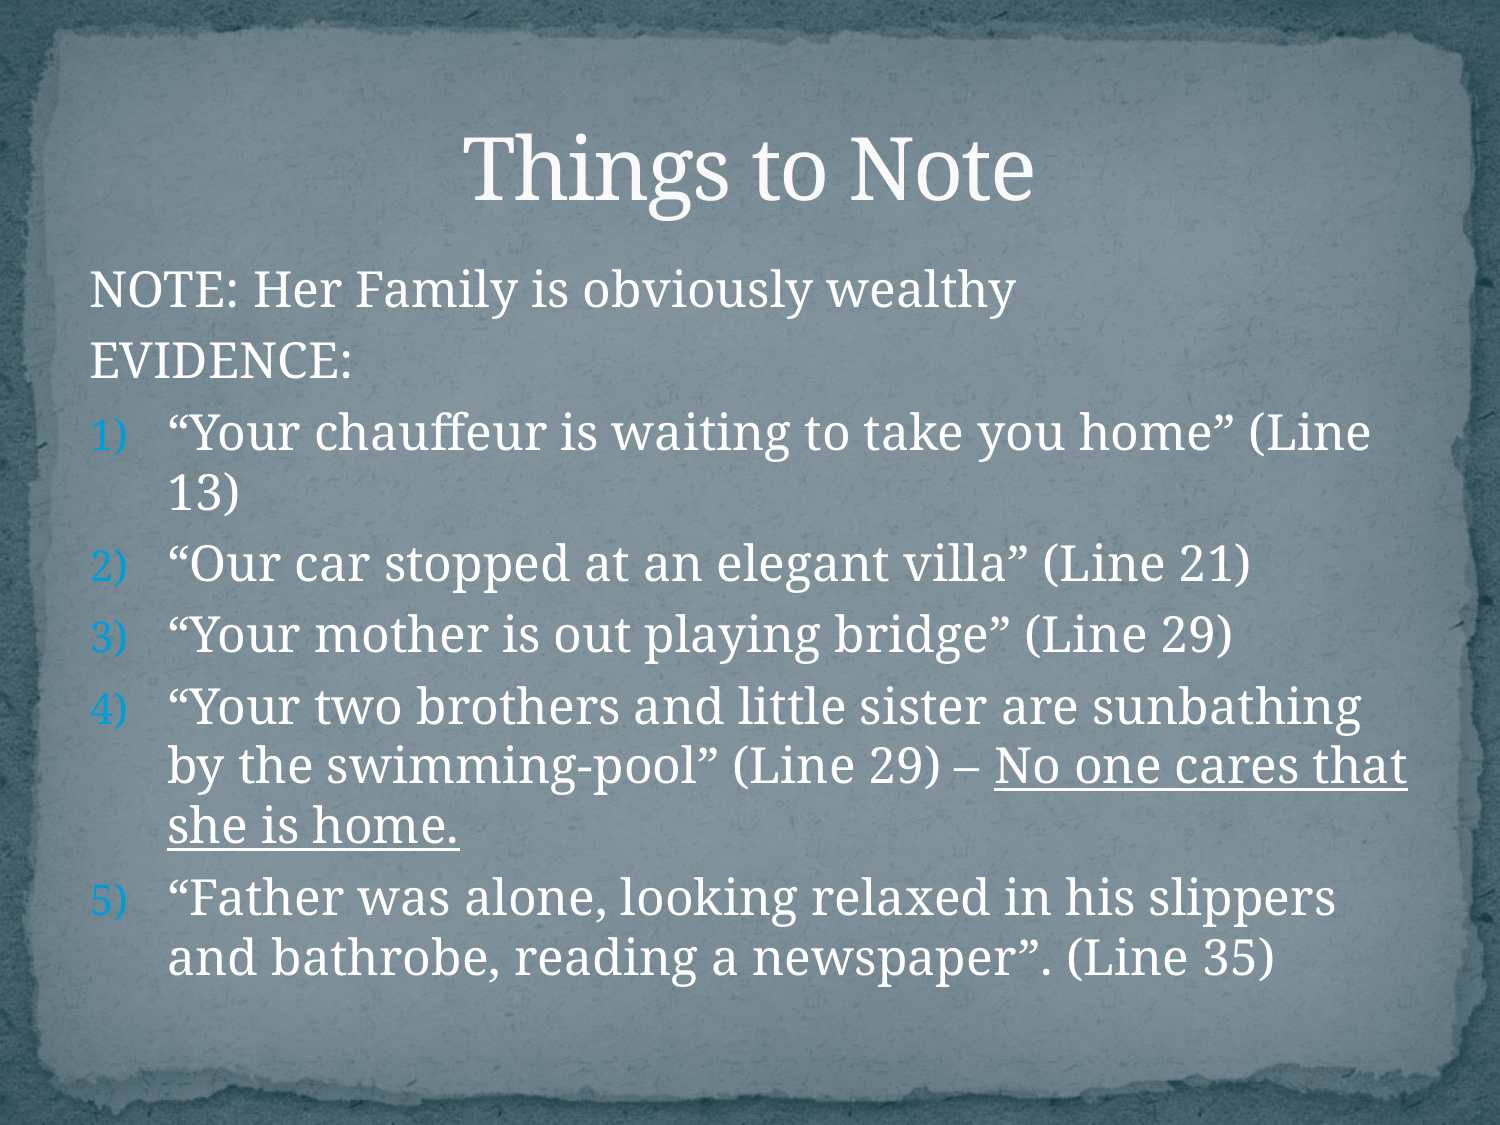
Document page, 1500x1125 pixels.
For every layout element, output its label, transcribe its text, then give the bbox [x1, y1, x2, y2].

title Things to Note [74, 24, 1425, 225]
list NOTE: Her Family is obviously wealthy EVIDENCE: “Your chauffeur is waiting to take you home” (Line 13) “Our car stopped at an elegant villa” (Line 21) “Your mother is out playing bridge” (Line 29) “Your two brothers and little sister are sunbathing by the swimming-pool” (Line 29) – No one cares that she is home. “Father was alone, looking relaxed in his slippers and bathrobe, reading a newspaper”. (Line 35) [75, 249, 1425, 1000]
